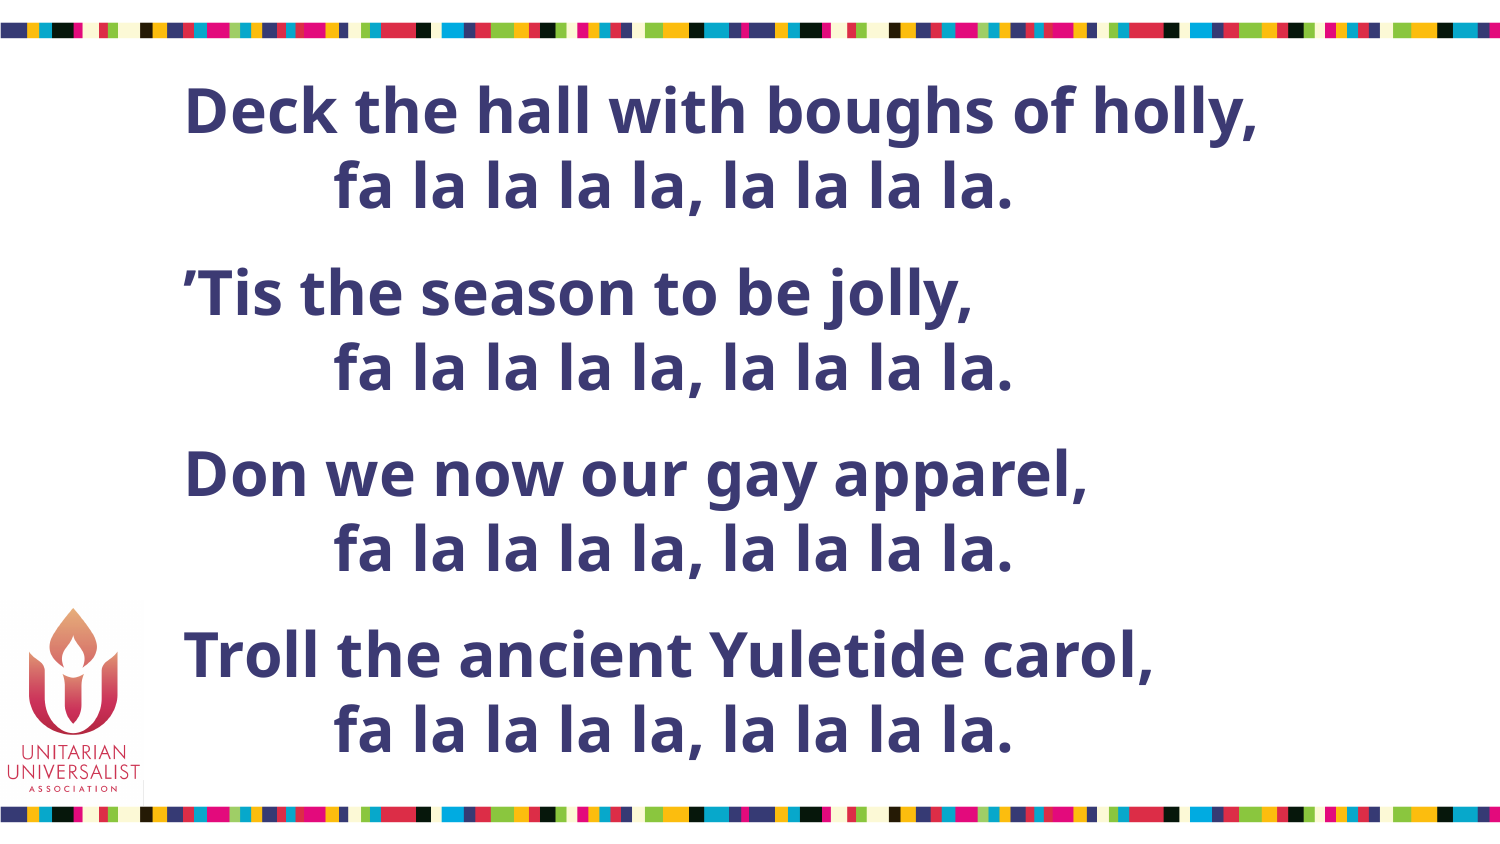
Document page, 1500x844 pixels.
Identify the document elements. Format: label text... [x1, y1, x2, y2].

picture [0, 600, 1500, 824]
text_box Deck the hall with boughs of holly, fa la la la la, la la la la. ’Tis the season to be jolly, fa la la la la, la la la la. Don we now our gay apparel, fa la la la la, la la la la. Troll the ancient Yuletide carol, fa la la la la, la la la la. [168, 56, 1421, 780]
picture [0, 22, 1500, 40]
